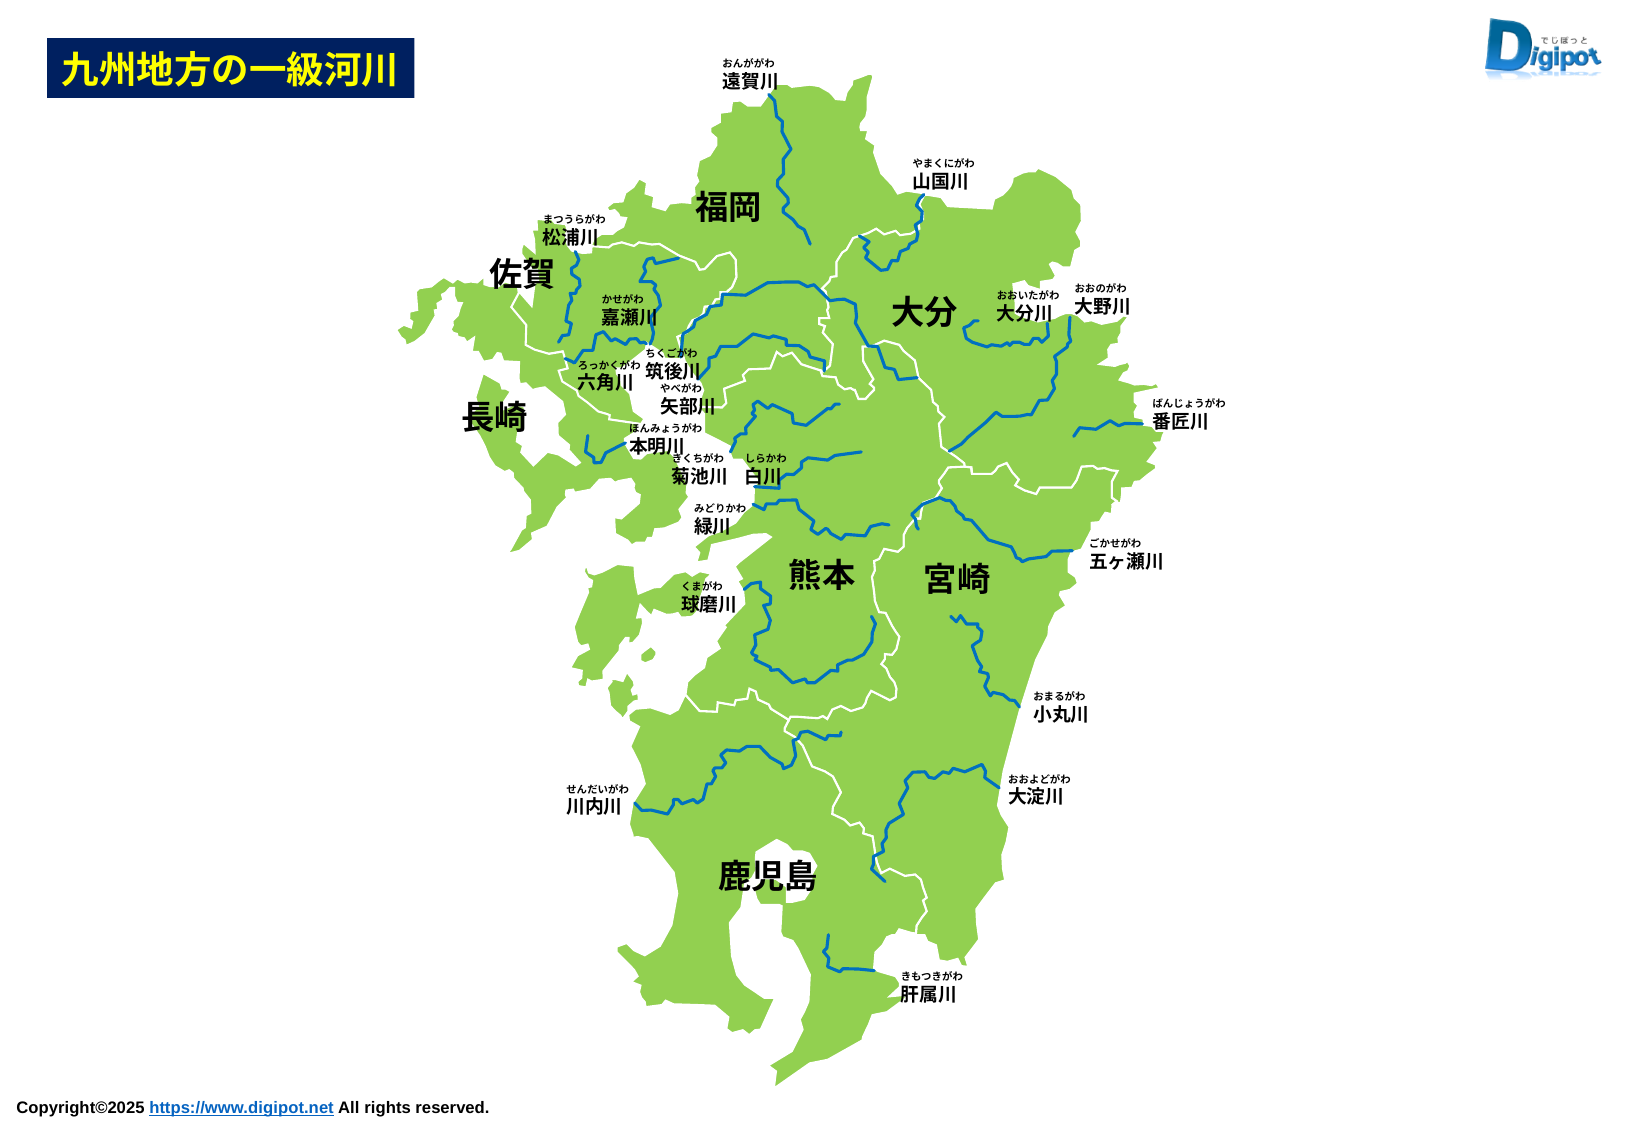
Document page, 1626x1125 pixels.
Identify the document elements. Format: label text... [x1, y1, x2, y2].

picture [1485, 18, 1602, 82]
text_box 九州地方の一級河川 [47, 38, 415, 98]
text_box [396, 50, 1242, 1089]
